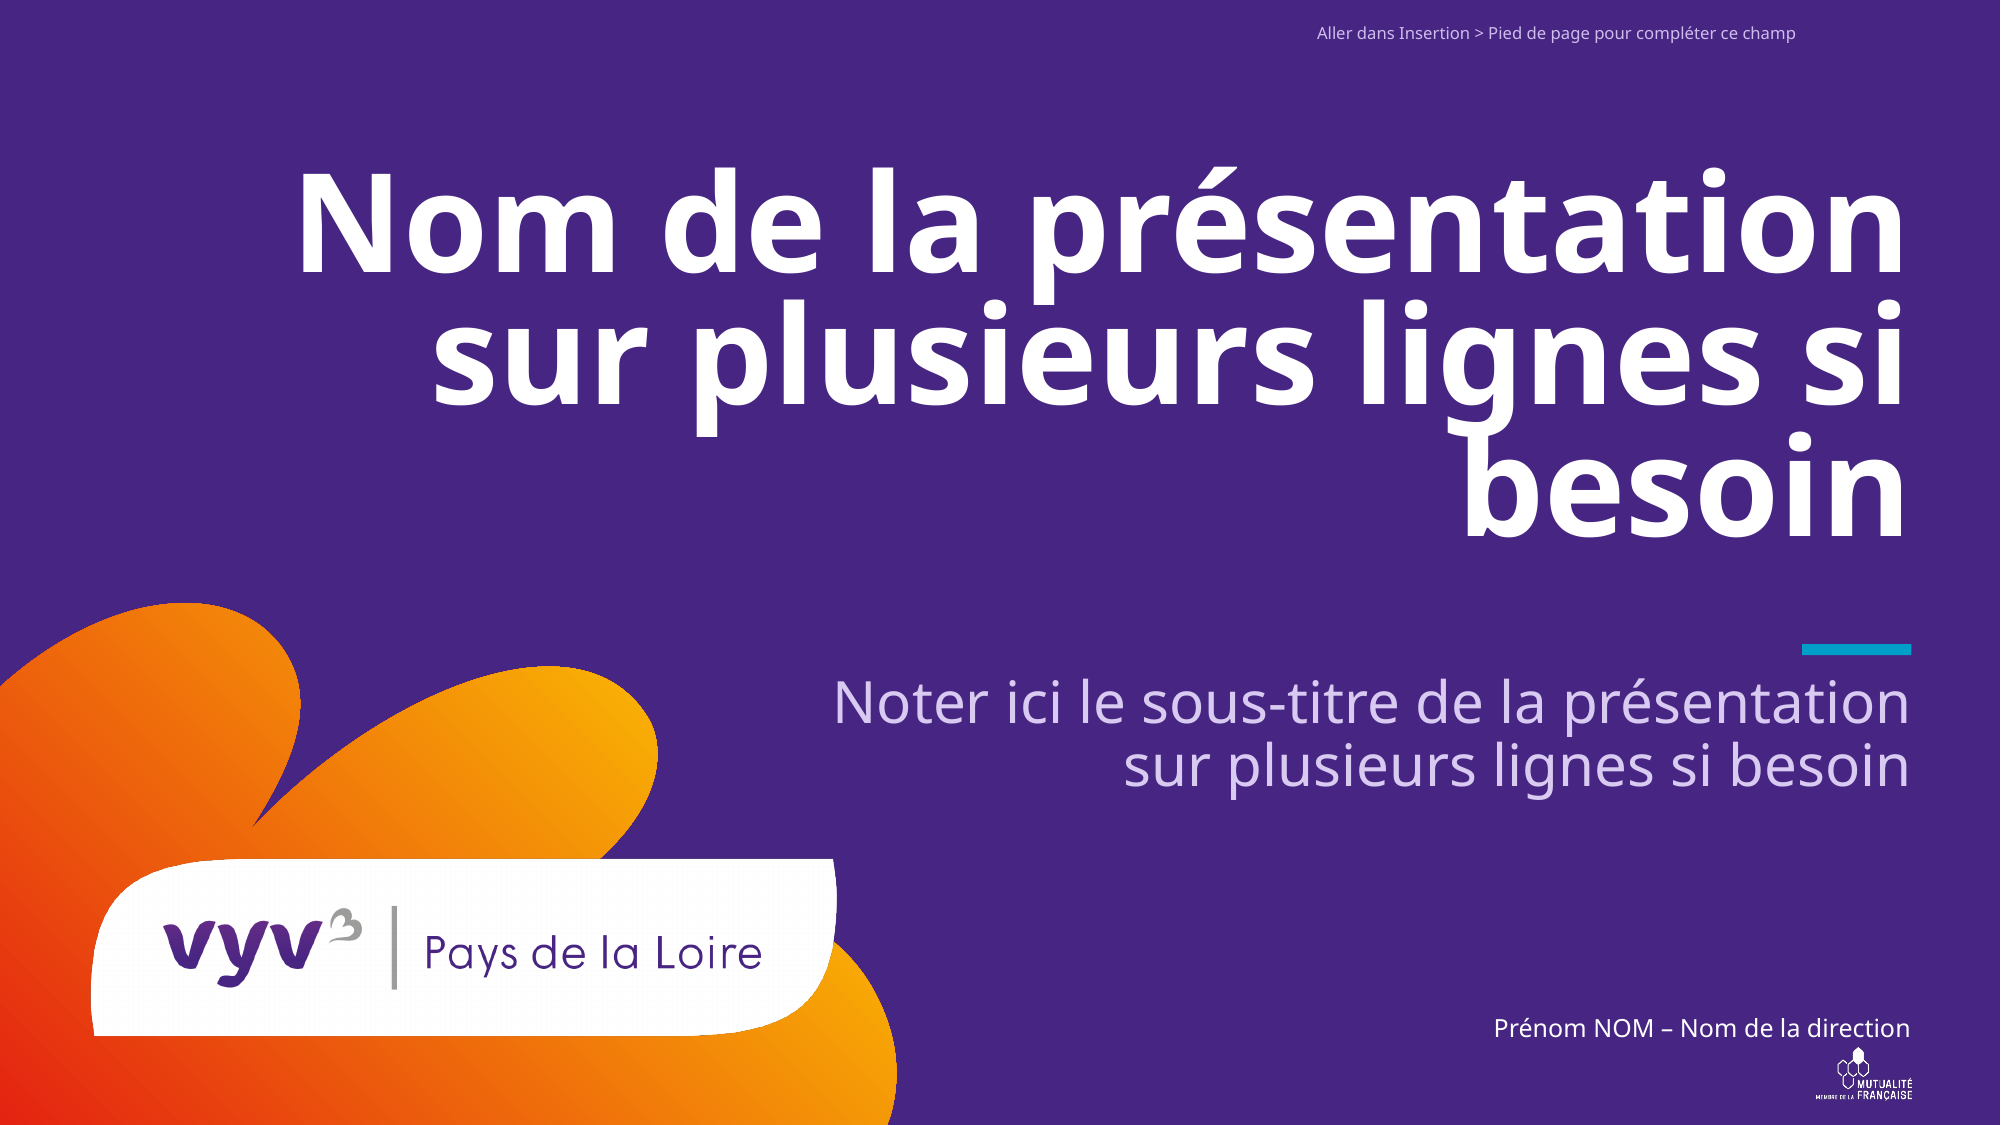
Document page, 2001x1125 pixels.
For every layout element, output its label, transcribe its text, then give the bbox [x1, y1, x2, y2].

subtitle Noter ici le sous-titre de la présentation sur plusieurs lignes si besoin [699, 673, 1912, 898]
list Prénom NOM – Nom de la direction [885, 954, 1912, 1043]
picture [78, 840, 849, 1054]
title Nom de la présentation sur plusieurs lignes si besoin [88, 171, 1912, 563]
picture [1816, 1047, 1912, 1101]
footer Aller dans Insertion > Pied de page pour compléter ce champ [885, 24, 1797, 46]
